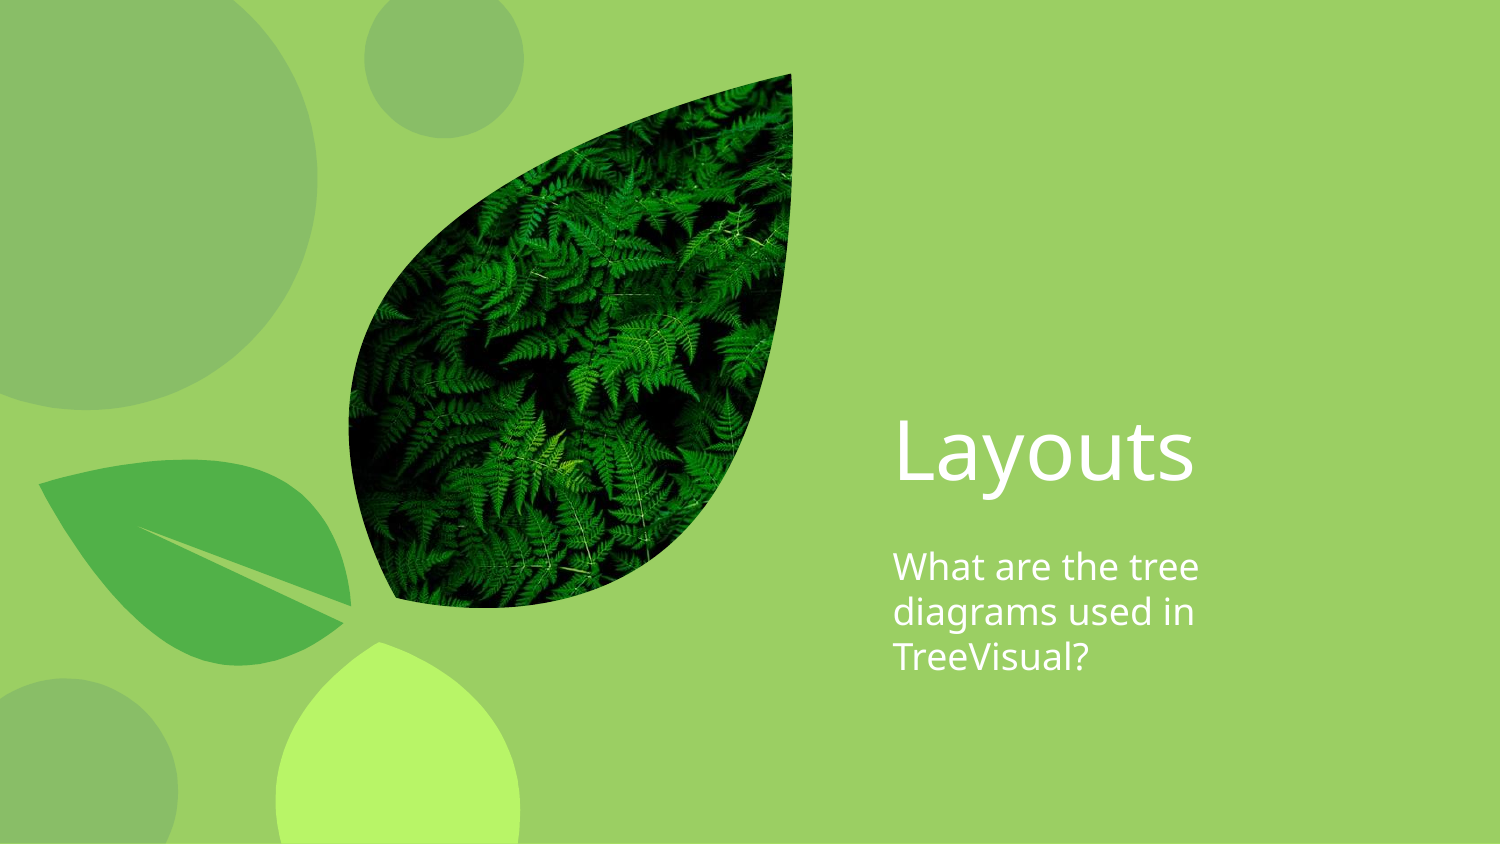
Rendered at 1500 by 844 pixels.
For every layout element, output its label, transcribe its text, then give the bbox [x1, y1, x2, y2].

subtitle What are the tree diagrams used in TreeVisual? [877, 528, 1388, 658]
title Layouts [877, 322, 1388, 513]
picture [348, 73, 794, 609]
